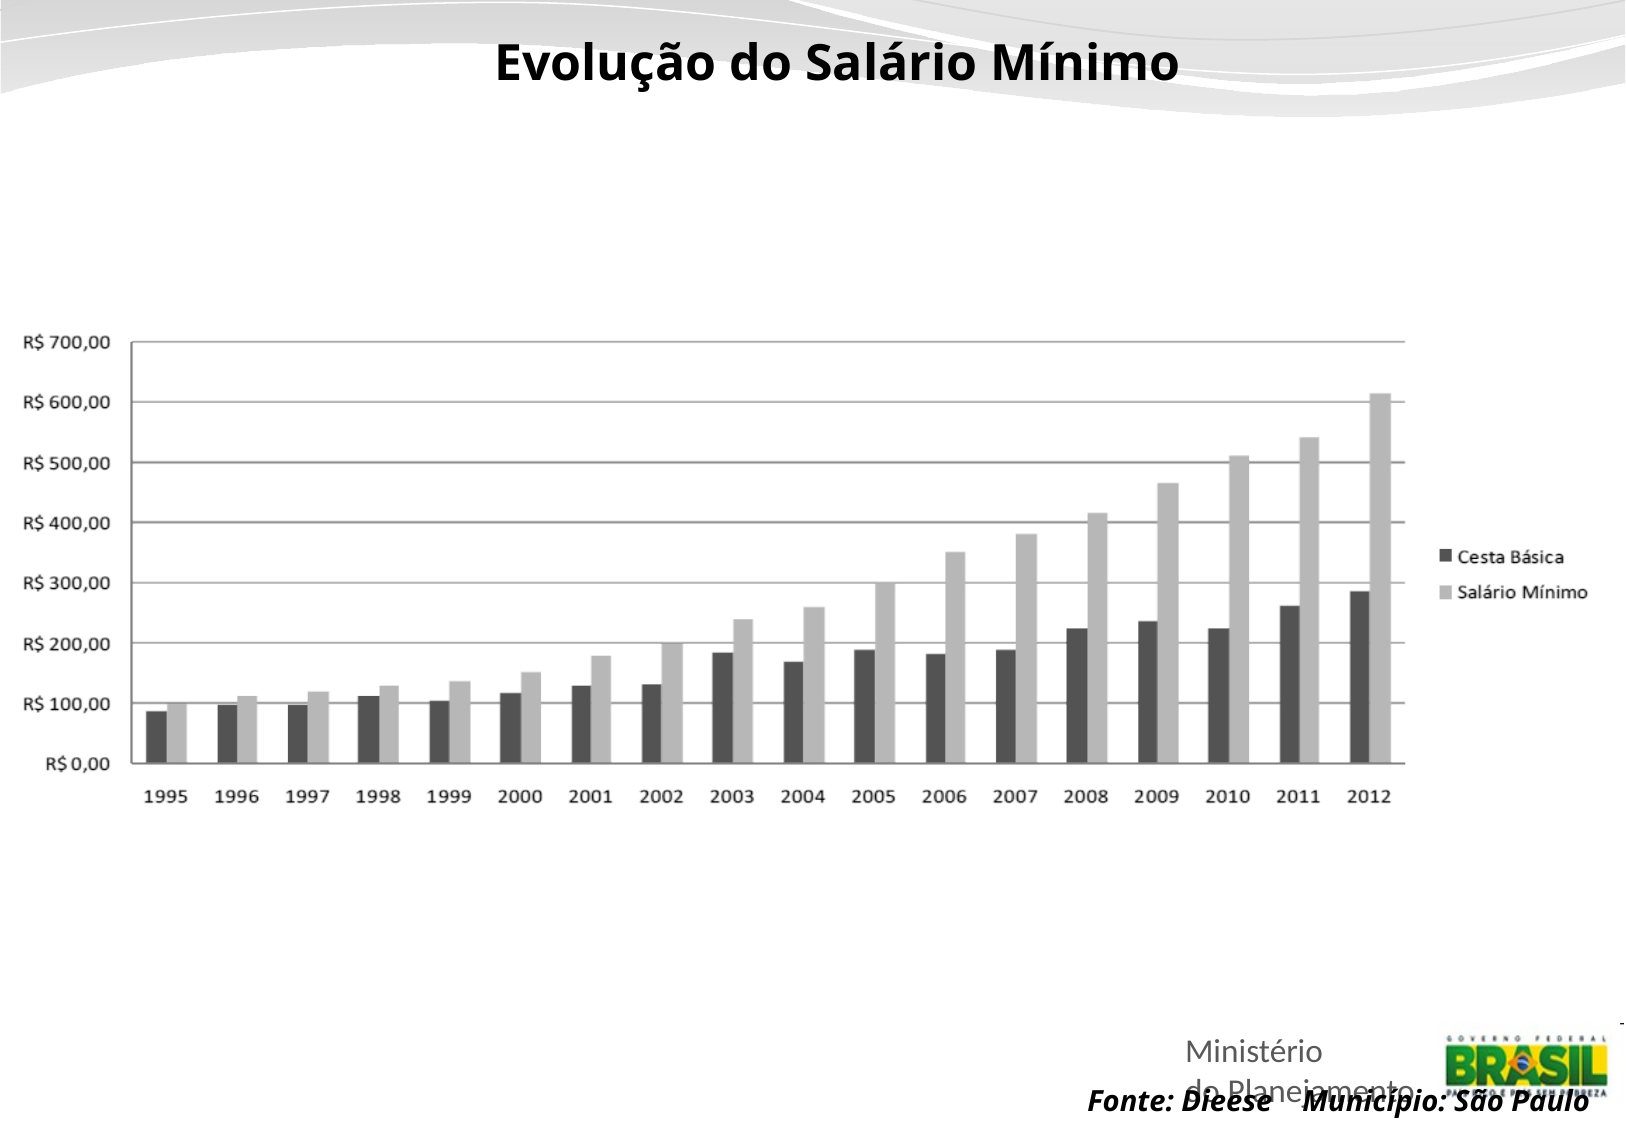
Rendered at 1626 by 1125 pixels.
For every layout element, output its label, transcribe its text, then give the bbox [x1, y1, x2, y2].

picture [5, 316, 1600, 817]
picture [1437, 1023, 1624, 1110]
text_box Fonte: Dieese Município: São Paulo [1072, 1074, 1606, 1125]
text_box Evolução do Salário Mínimo [479, 23, 1196, 99]
